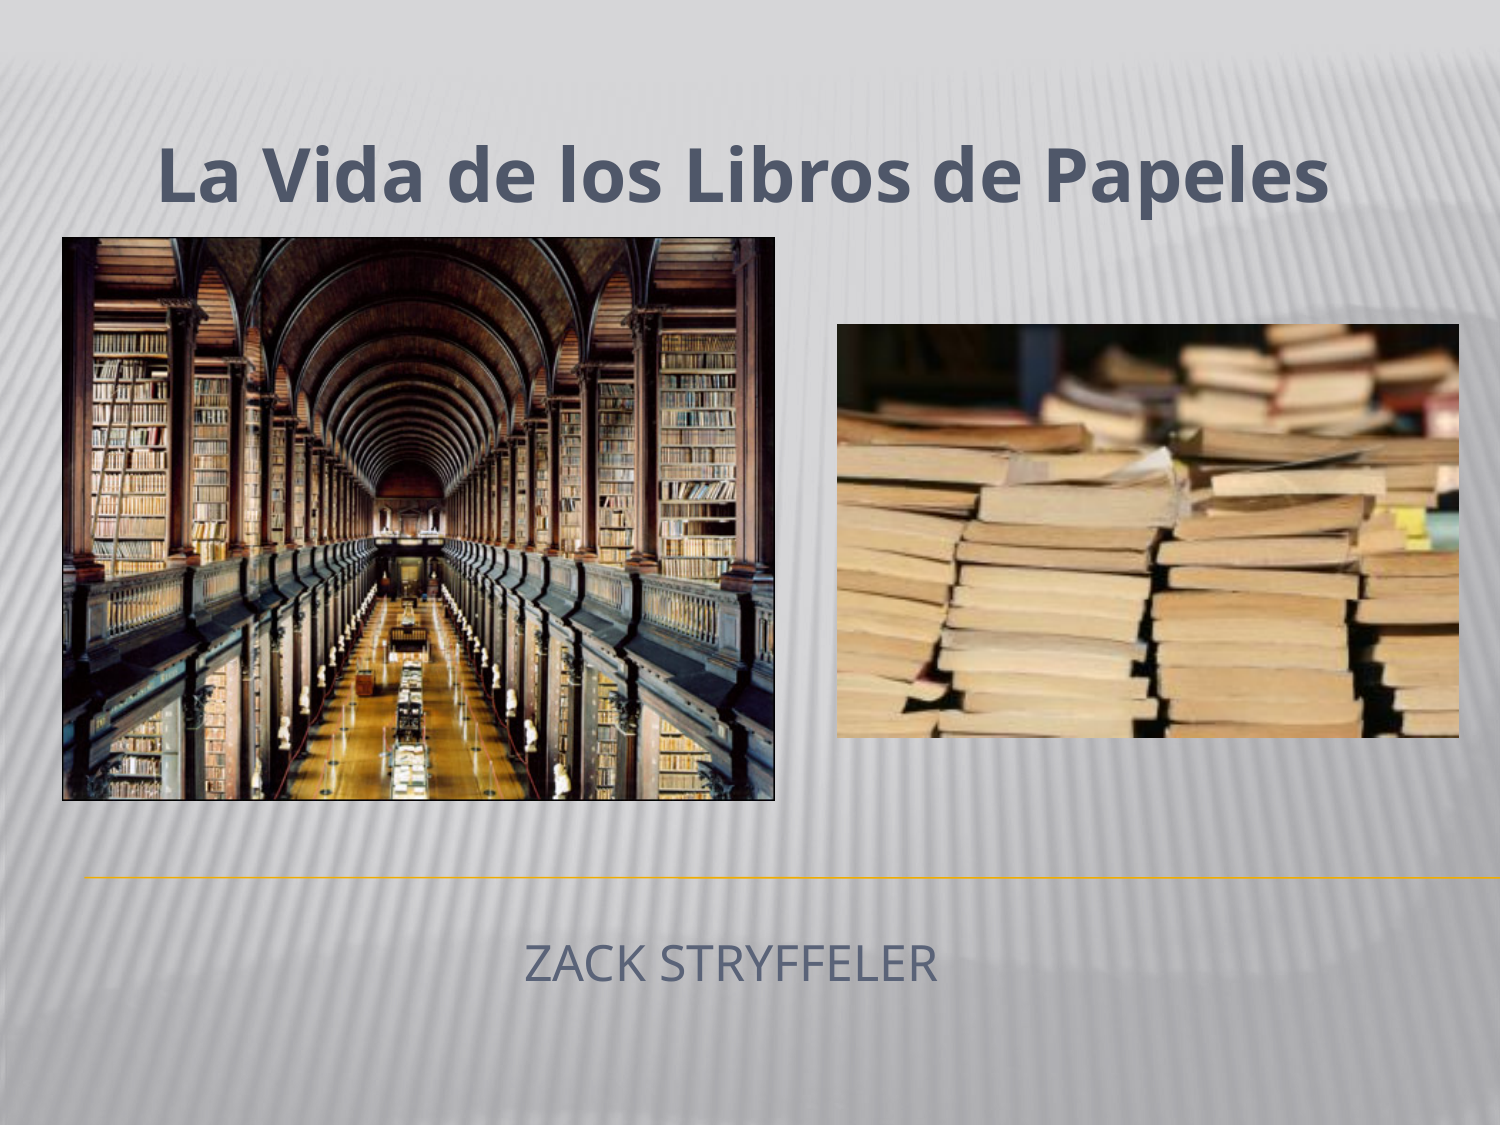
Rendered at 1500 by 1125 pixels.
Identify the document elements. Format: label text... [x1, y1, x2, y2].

title Zack Stryffeler [37, 924, 1425, 1050]
subtitle La Vida de los Libros de Papeles [50, 75, 1438, 225]
picture [837, 324, 1459, 738]
picture [62, 237, 776, 801]
